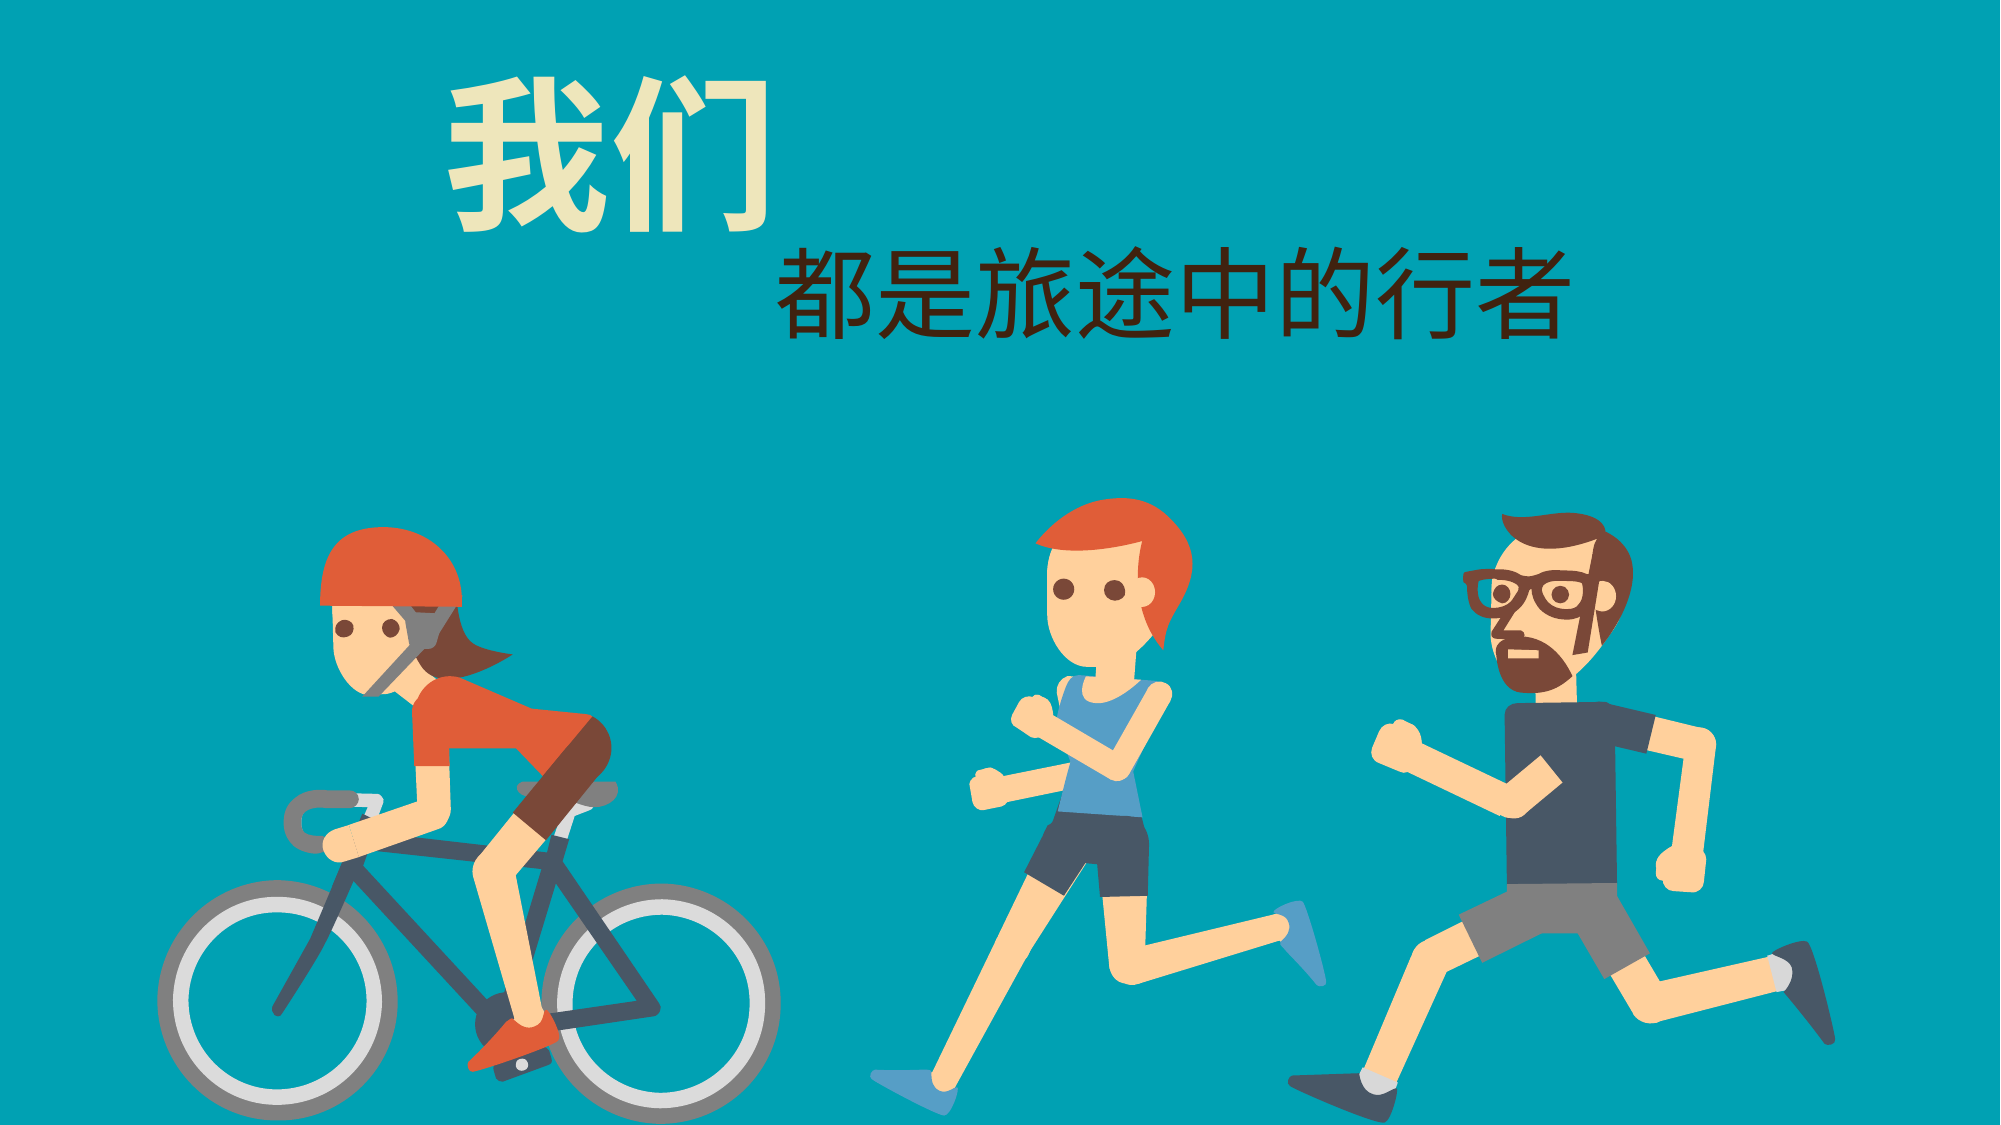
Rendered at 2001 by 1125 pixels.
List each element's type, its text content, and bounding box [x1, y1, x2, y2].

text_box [157, 527, 782, 1125]
text_box 我们 [428, 43, 793, 259]
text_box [868, 496, 1837, 1125]
text_box 都是旅途中的行者 [761, 223, 1591, 359]
